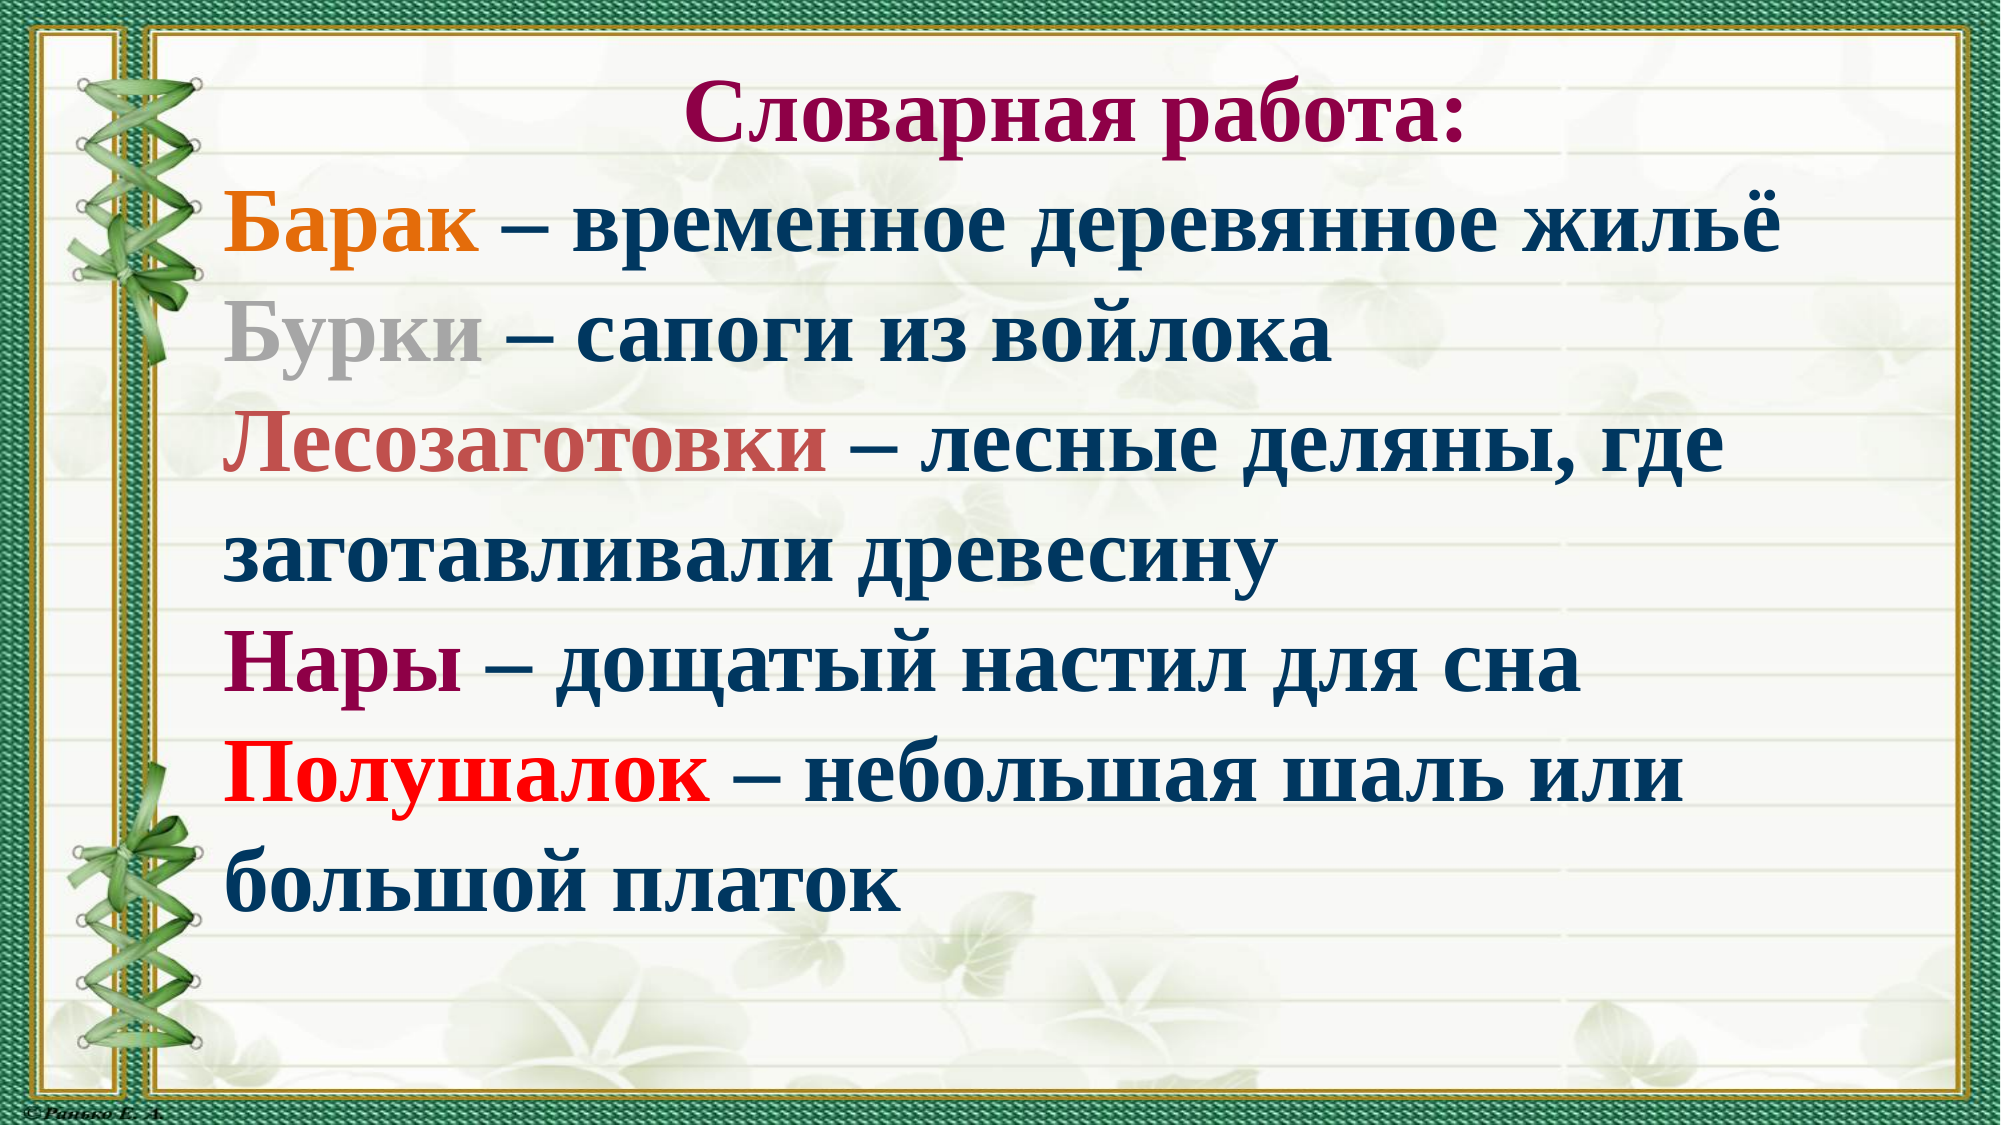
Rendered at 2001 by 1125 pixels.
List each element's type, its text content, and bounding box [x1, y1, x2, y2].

text_box Словарная работа: Барак – временное деревянное жильё Бурки – сапоги из войлока Лесозаготовки – лесные деляны, где заготавливали древесину Нары – дощатый настил для сна Полушалок – небольшая шаль или большой платок [208, 42, 1945, 1125]
picture [0, 0, 2001, 1125]
